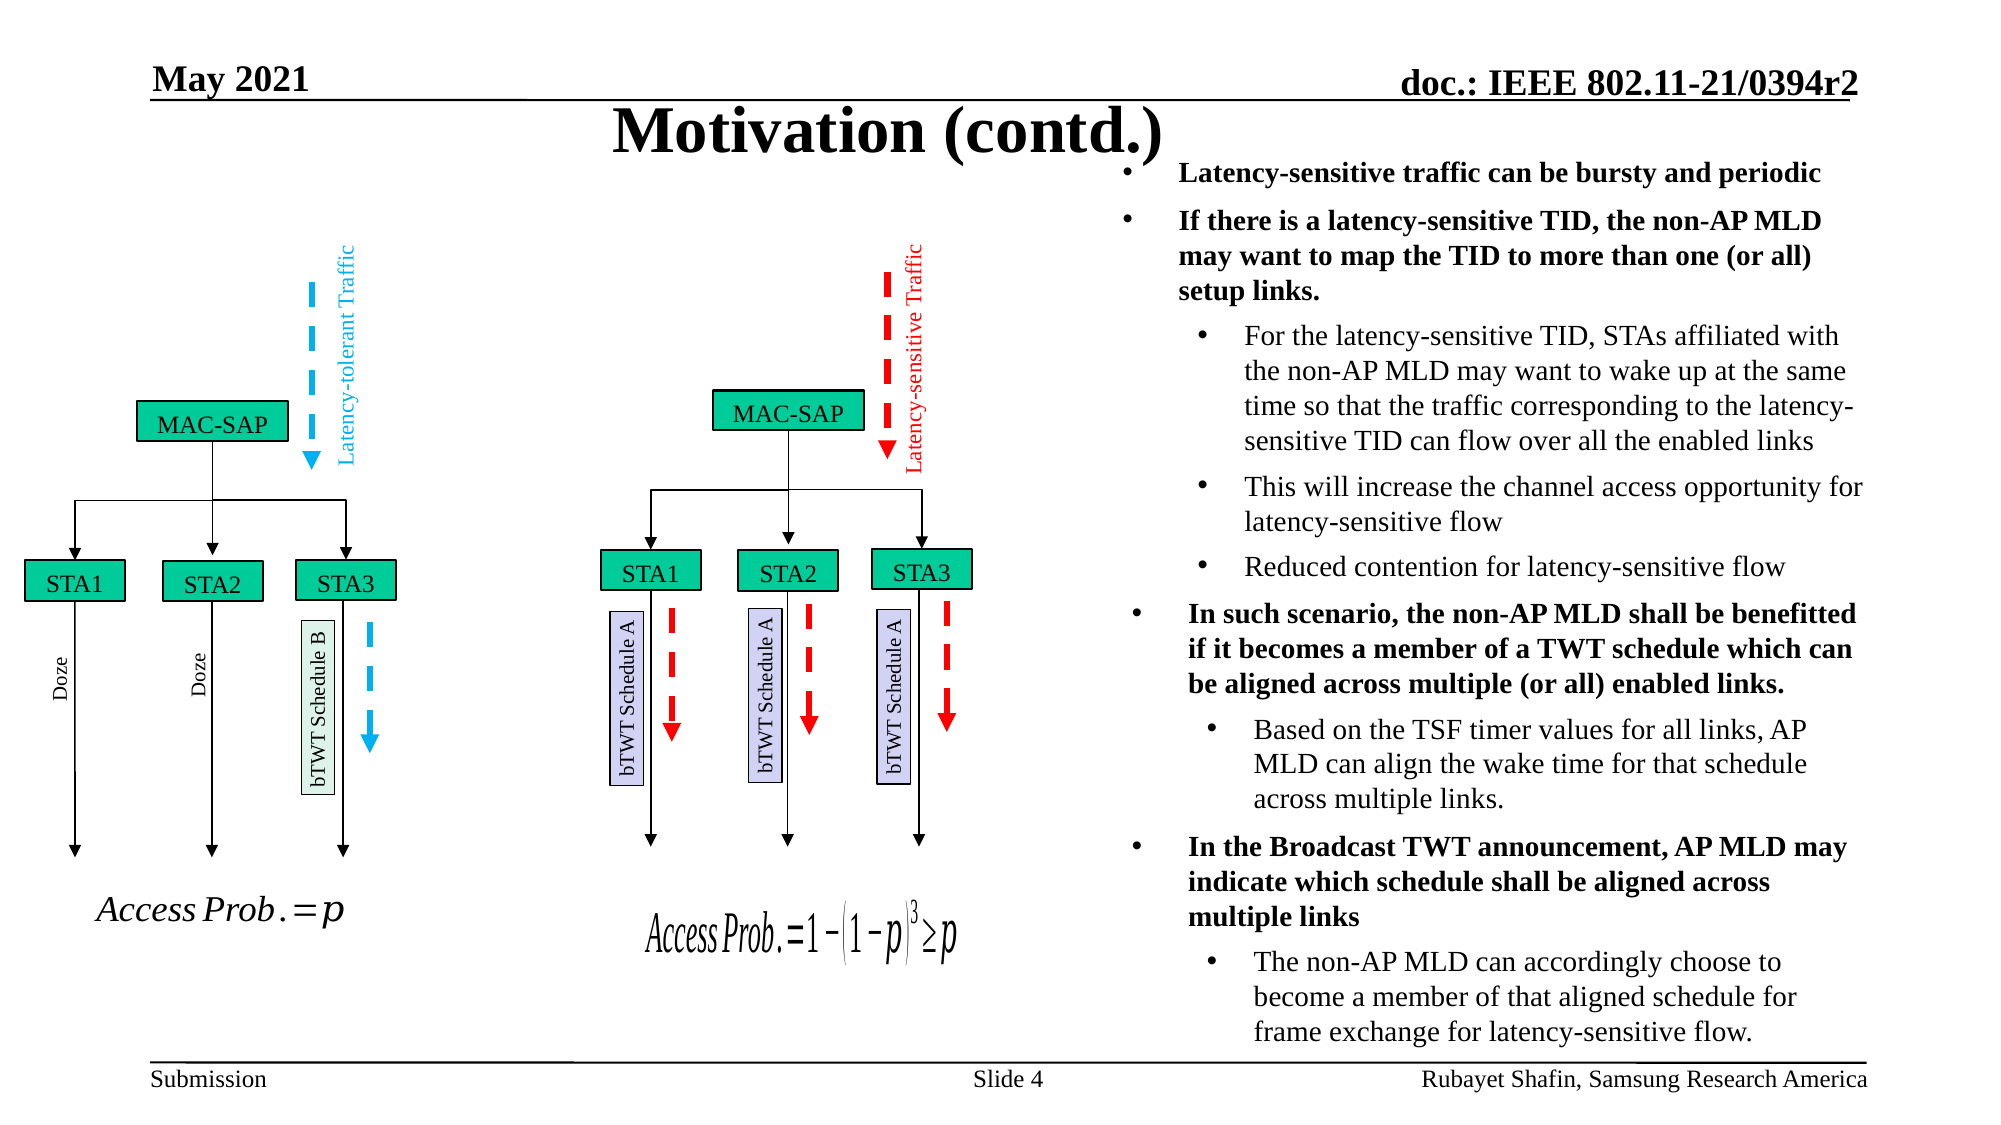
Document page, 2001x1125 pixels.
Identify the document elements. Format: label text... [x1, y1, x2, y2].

slide_number Slide 4 [950, 1061, 1067, 1123]
title Motivation (contd.) [38, 38, 1739, 214]
footer Rubayet Shafin, Samsung Research America [1171, 1061, 1869, 1093]
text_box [24, 216, 397, 858]
list Latency-sensitive traffic can be bursty and periodic If there is a latency-sensitive TID, the non-AP MLD may want to map the TID to more than one (or all) setup links. For the latency-sensitive TID, STAs affiliated with the non-AP MLD may want to wake up at the same time so that the traffic corresponding to the latency-sensitive TID can flow over all the enabled links This will increase the channel access opportunity for latency-sensitive flow Reduced contention for latency-sensitive flow In such scenario, the non-AP MLD shall be benefitted if it becomes a member of a TWT schedule which can be aligned across multiple (or all) enabled links. Based on the TSF timer values for all links, AP MLD can align the wake time for that schedule across multiple links. In the Broadcast TWT announcement, AP MLD may indicate which schedule shall be aligned across multiple links The non-AP MLD can accordingly choose to become a member of that aligned schedule for frame exchange for latency-sensitive flow. [1107, 146, 1883, 1063]
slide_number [152, 54, 563, 100]
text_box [600, 214, 973, 847]
